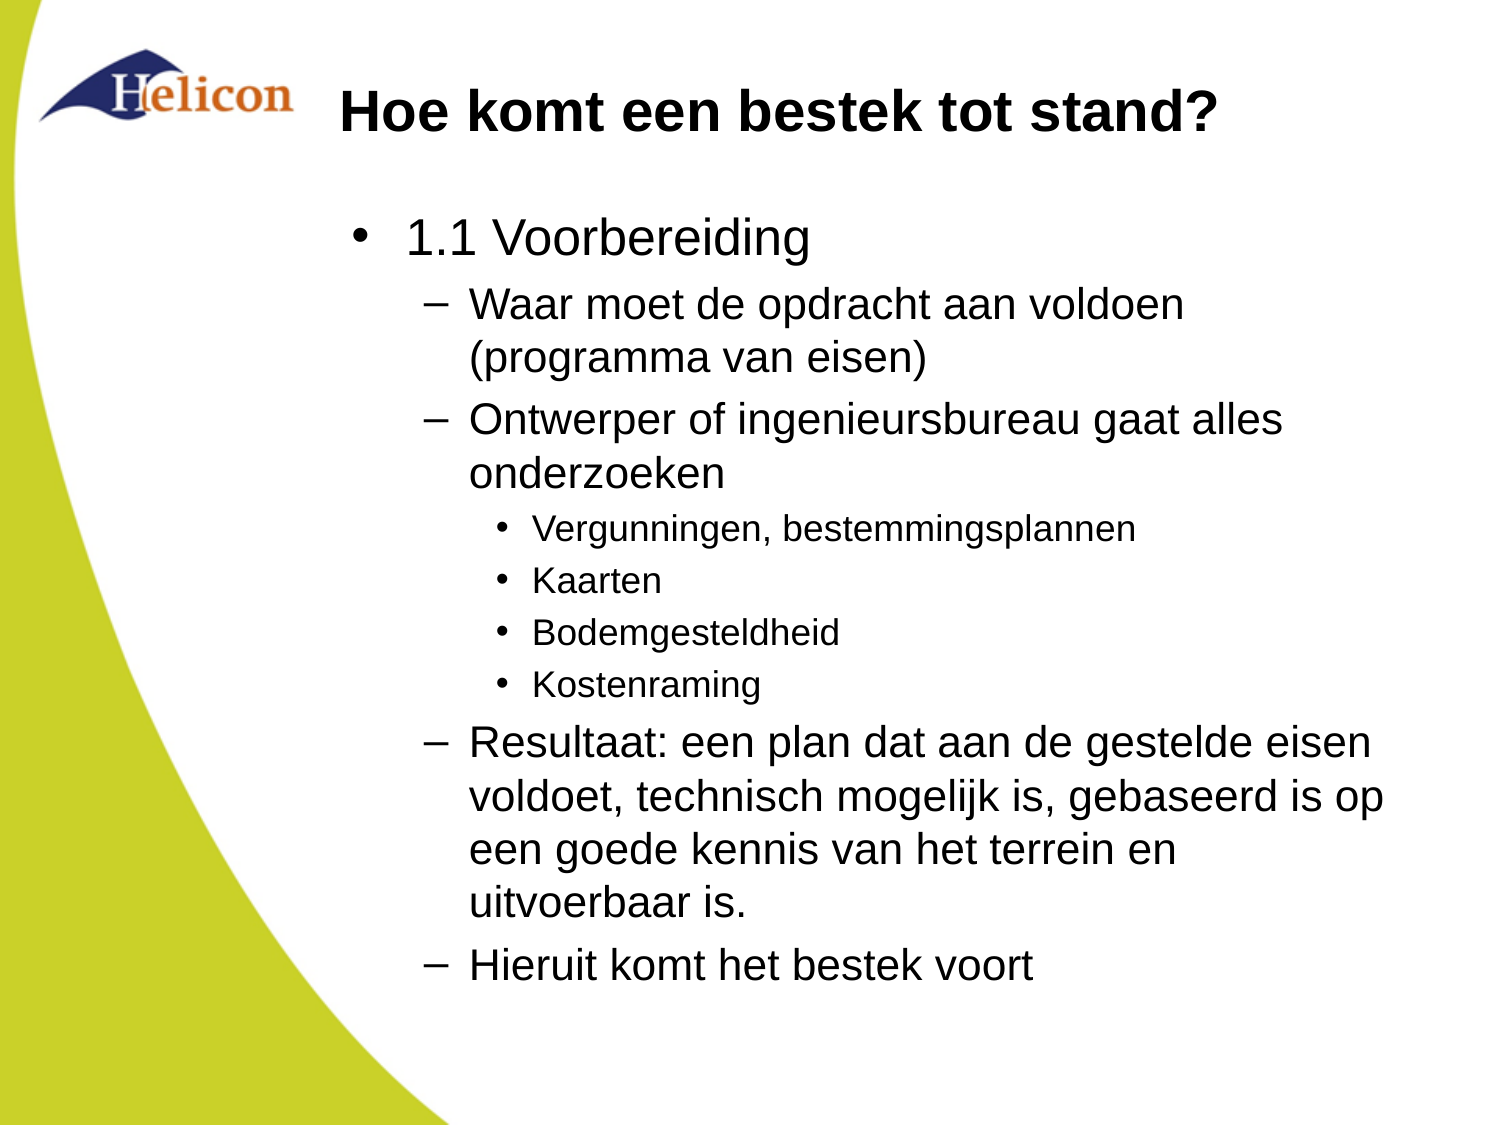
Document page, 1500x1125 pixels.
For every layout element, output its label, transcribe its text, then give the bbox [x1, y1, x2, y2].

title Hoe komt een bestek tot stand? [324, 54, 1415, 161]
list 1.1 Voorbereiding Waar moet de opdracht aan voldoen (programma van eisen) Ontwerper of ingenieursbureau gaat alles onderzoeken Vergunningen, bestemmingsplannen Kaarten Bodemgesteldheid Kostenraming Resultaat: een plan dat aan de gestelde eisen voldoet, technisch mogelijk is, gebaseerd is op een goede kennis van het terrein en uitvoerbaar is. Hieruit komt het bestek voort [336, 196, 1425, 1005]
picture [0, 0, 1500, 1125]
